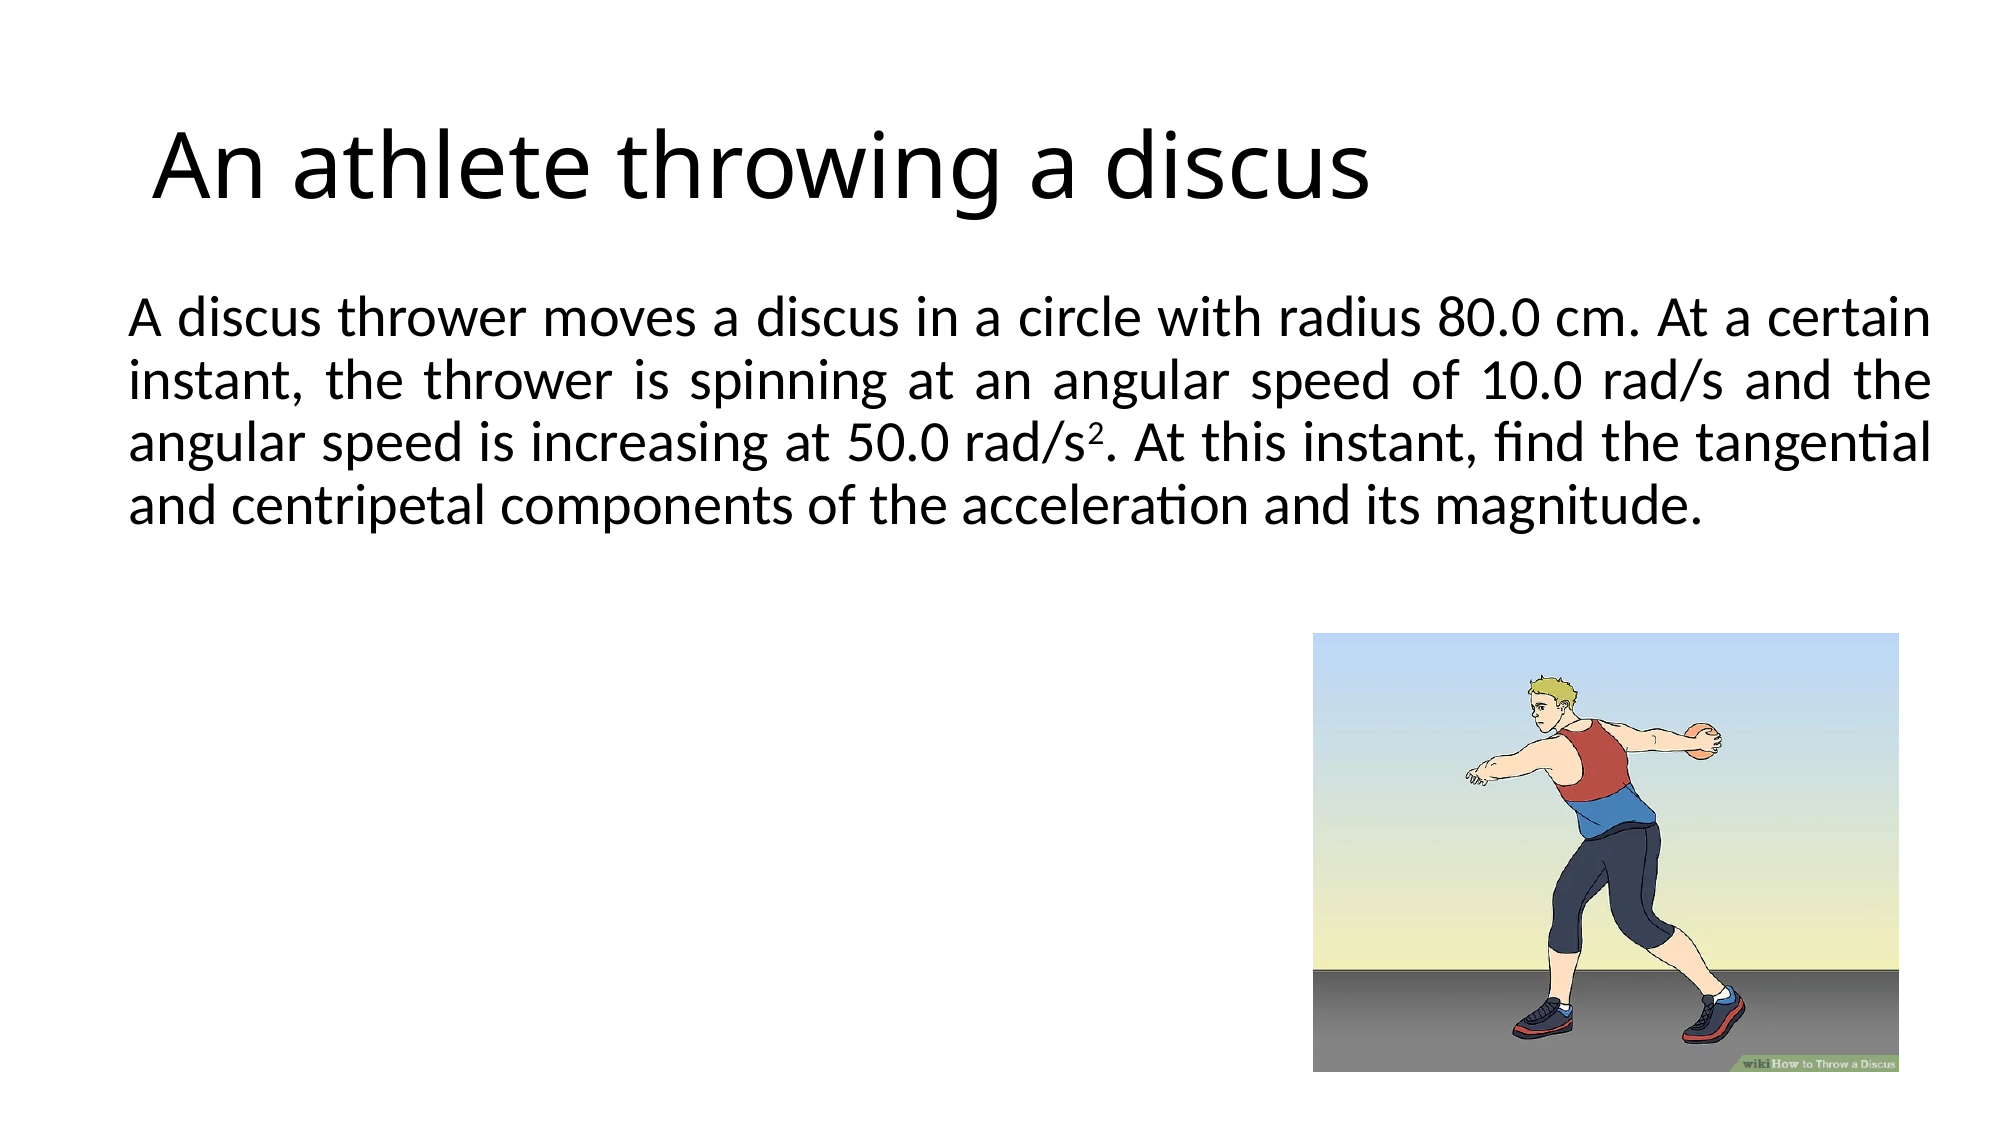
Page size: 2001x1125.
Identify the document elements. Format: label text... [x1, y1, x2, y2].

list A discus thrower moves a discus in a circle with radius 80.0 cm. At a certain instant, the thrower is spinning at an angular speed of 10.0 rad/s and the angular speed is increasing at 50.0 rad/s2. At this instant, find the tangential and centripetal components of the acceleration and its magnitude. [113, 278, 1949, 576]
picture [1313, 633, 1899, 1072]
title An athlete throwing a discus [137, 59, 1863, 278]
